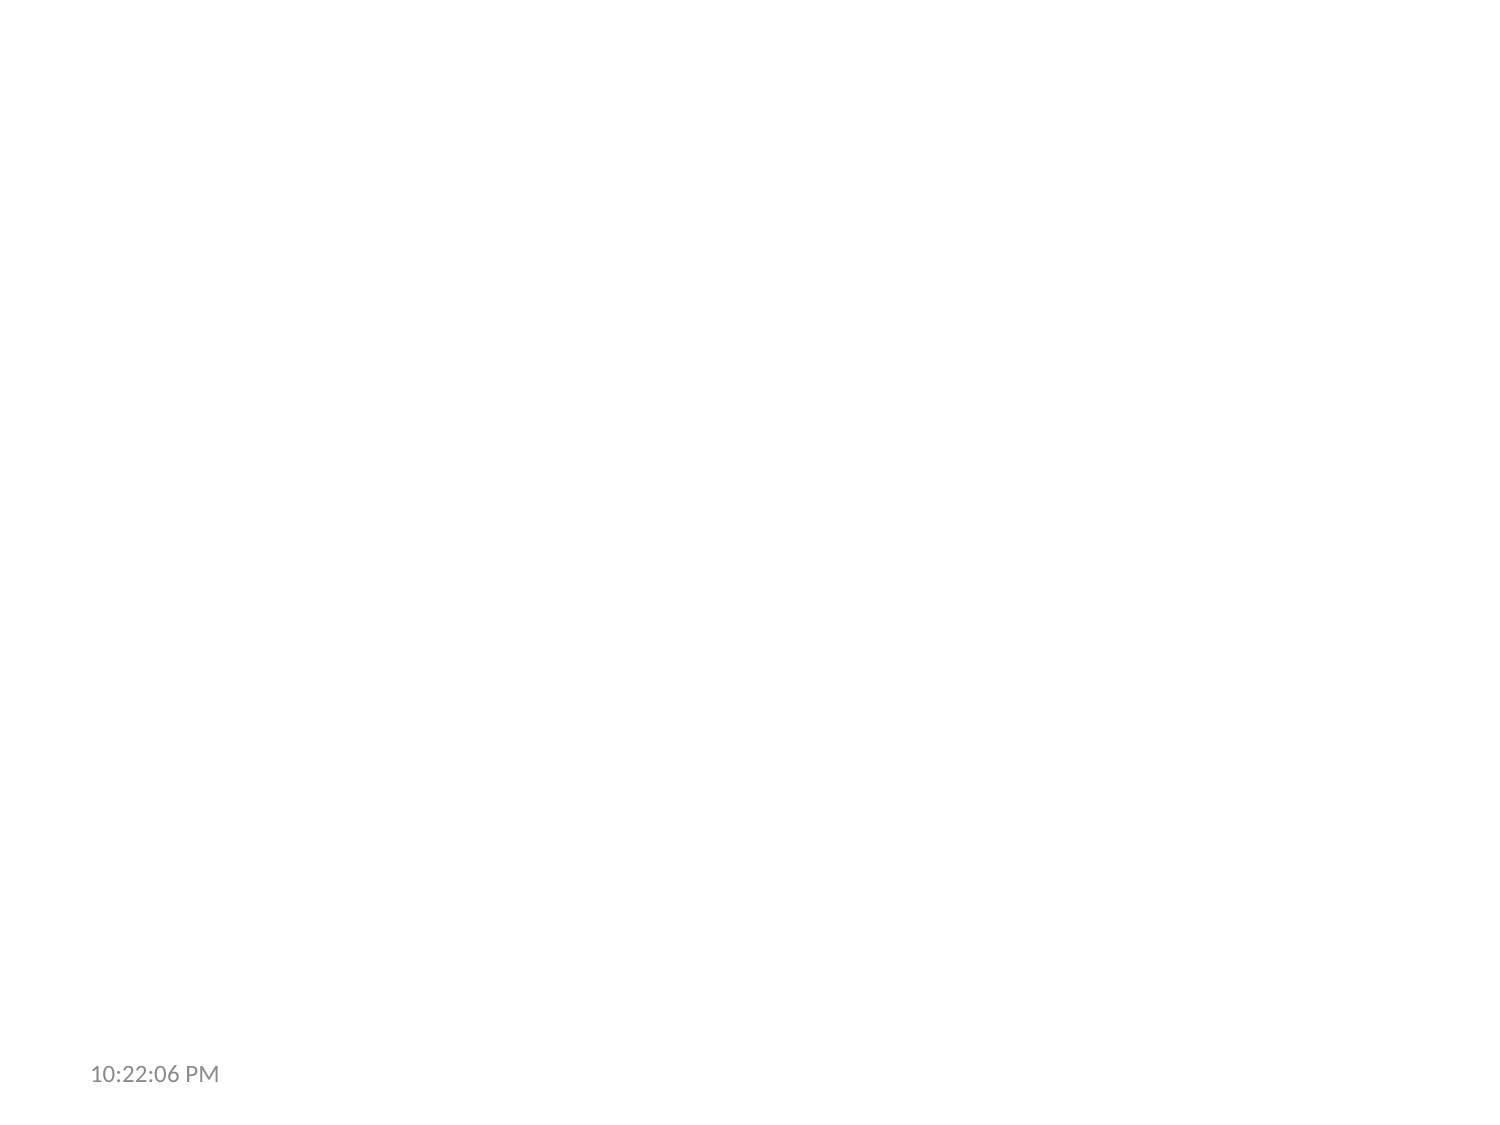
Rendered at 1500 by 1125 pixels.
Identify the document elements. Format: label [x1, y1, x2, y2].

slide_number [75, 1042, 425, 1103]
